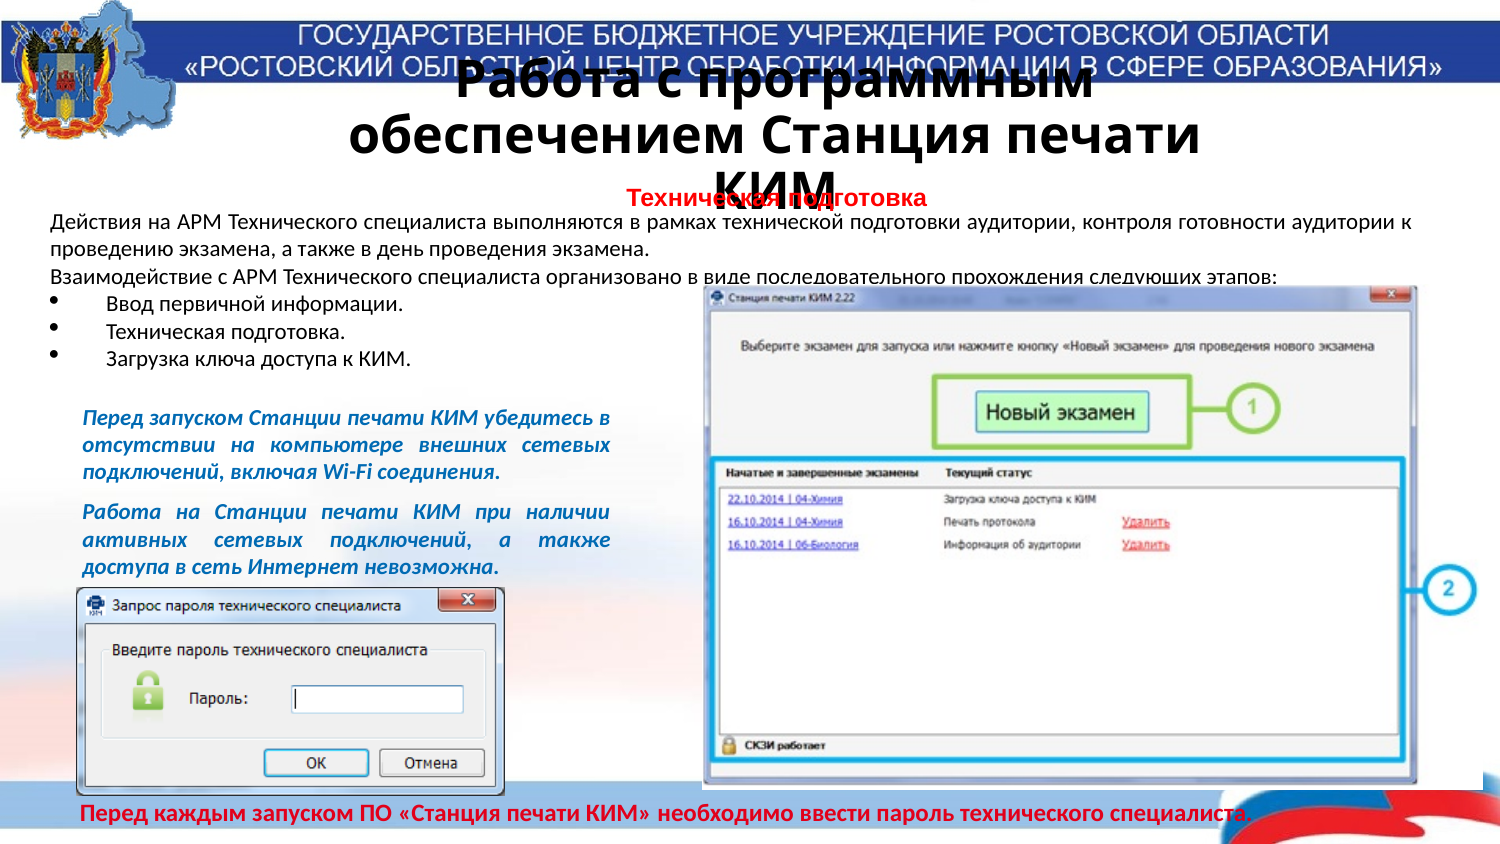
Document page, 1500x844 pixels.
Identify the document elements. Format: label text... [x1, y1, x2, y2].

title Работа с программным обеспечением Станция печати КИМ [292, 82, 1258, 192]
text_box Действия на АРМ Технического специалиста выполняются в рамках технической подготовки аудитории, контроля готовности аудитории к проведению экзамена, а также в день проведения экзамена. Взаимодействие с АРМ Технического специалиста организовано в виде последовательного прохождения следующих этапов: Ввод первичной информации. Техническая подготовка. Загрузка ключа доступа к КИМ. [35, 199, 1429, 379]
text_box Перед запуском Станции печати КИМ убедитесь в отсутствии на компьютере внешних сетевых подключений, включая Wi-Fi соединения. Работа на Станции печати КИМ при наличии активных сетевых подключений, а также доступа в сеть Интернет невозможна. [23, 394, 626, 587]
picture [0, 0, 1500, 844]
text_box Перед каждым запуском ПО «Станция печати КИМ» необходимо ввести пароль технического специалиста. [23, 789, 1311, 835]
text_box Техническая подготовка [538, 175, 1023, 218]
